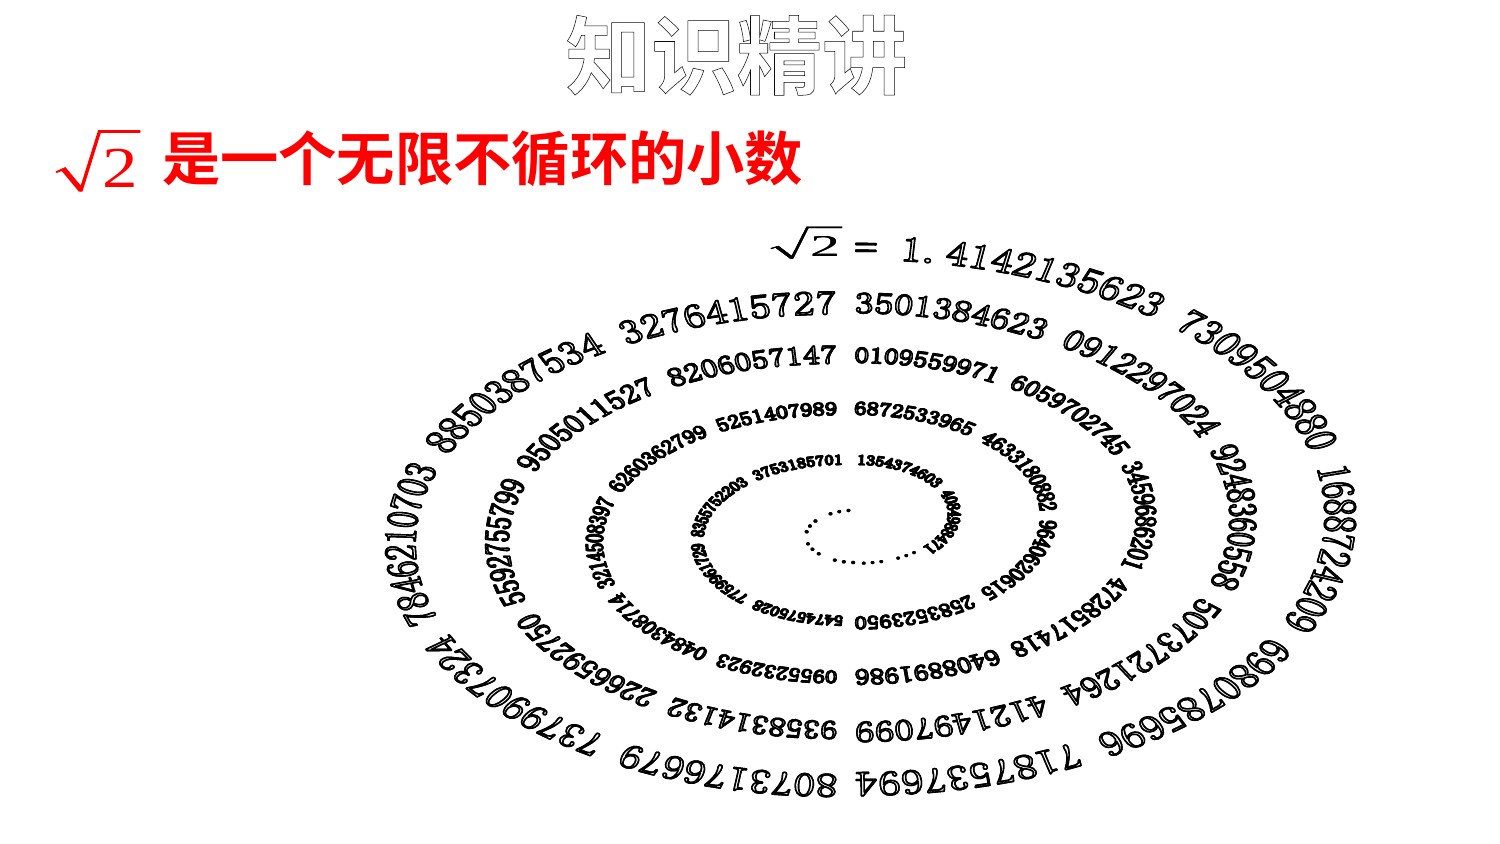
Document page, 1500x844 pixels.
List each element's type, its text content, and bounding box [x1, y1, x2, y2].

text_box 是一个无限不循环的小数 [147, 114, 835, 200]
picture [383, 218, 1360, 800]
text_box 知识精讲 [554, 0, 920, 111]
picture [43, 119, 157, 202]
